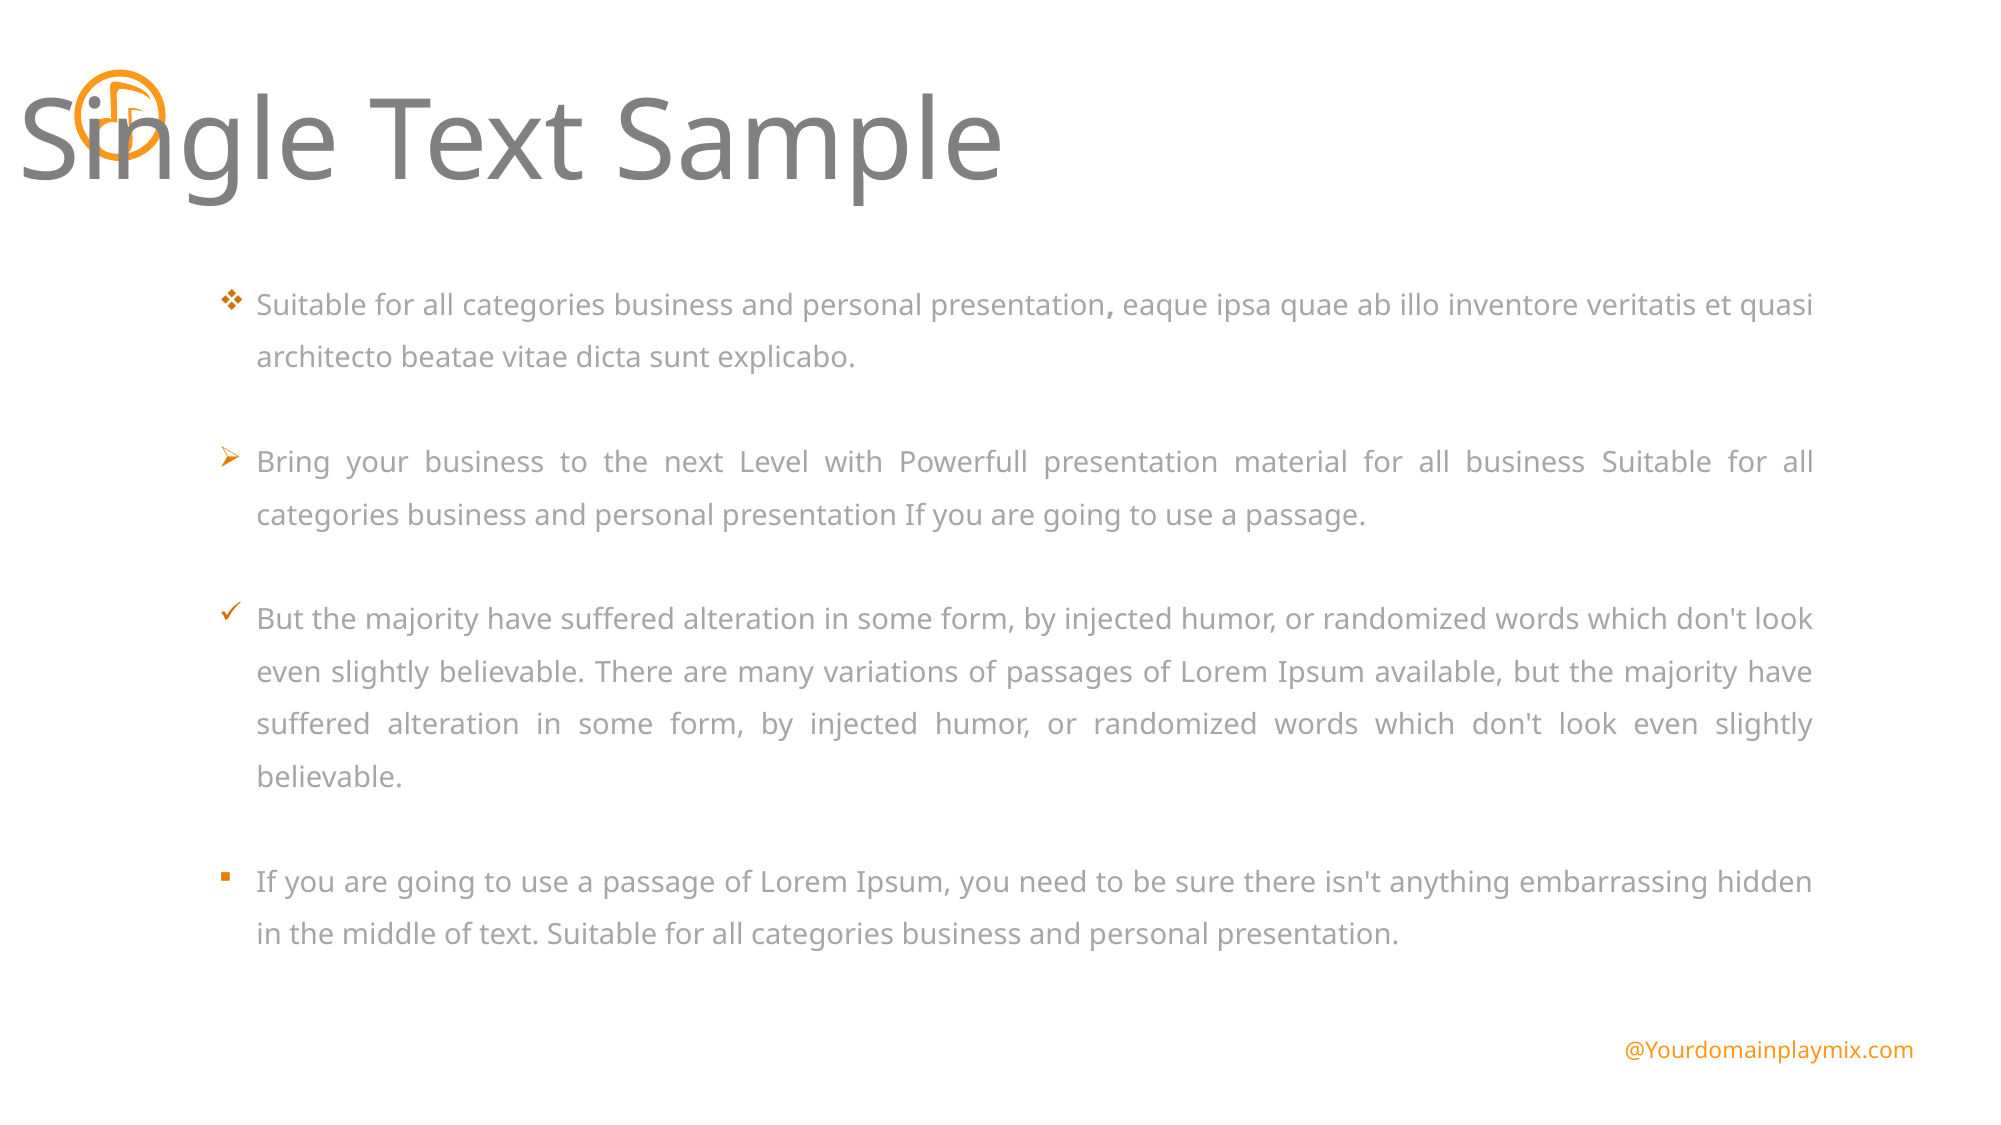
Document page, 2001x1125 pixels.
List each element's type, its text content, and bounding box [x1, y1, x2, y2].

text_box Suitable for all categories business and personal presentation, eaque ipsa quae ab illo inventore veritatis et quasi architecto beatae vitae dicta sunt explicabo. Bring your business to the next Level with Powerfull presentation material for all business Suitable for all categories business and personal presentation If you are going to use a passage. But the majority have suffered alteration in some form, by injected humor, or randomized words which don't look even slightly believable. There are many variations of passages of Lorem Ipsum available, but the majority have suffered alteration in some form, by injected humor, or randomized words which don't look even slightly believable. If you are going to use a passage of Lorem Ipsum, you need to be sure there isn't anything embarrassing hidden in the middle of text. Suitable for all categories business and personal presentation. [204, 261, 1830, 958]
text_box Single Text Sample [4, 59, 1022, 210]
